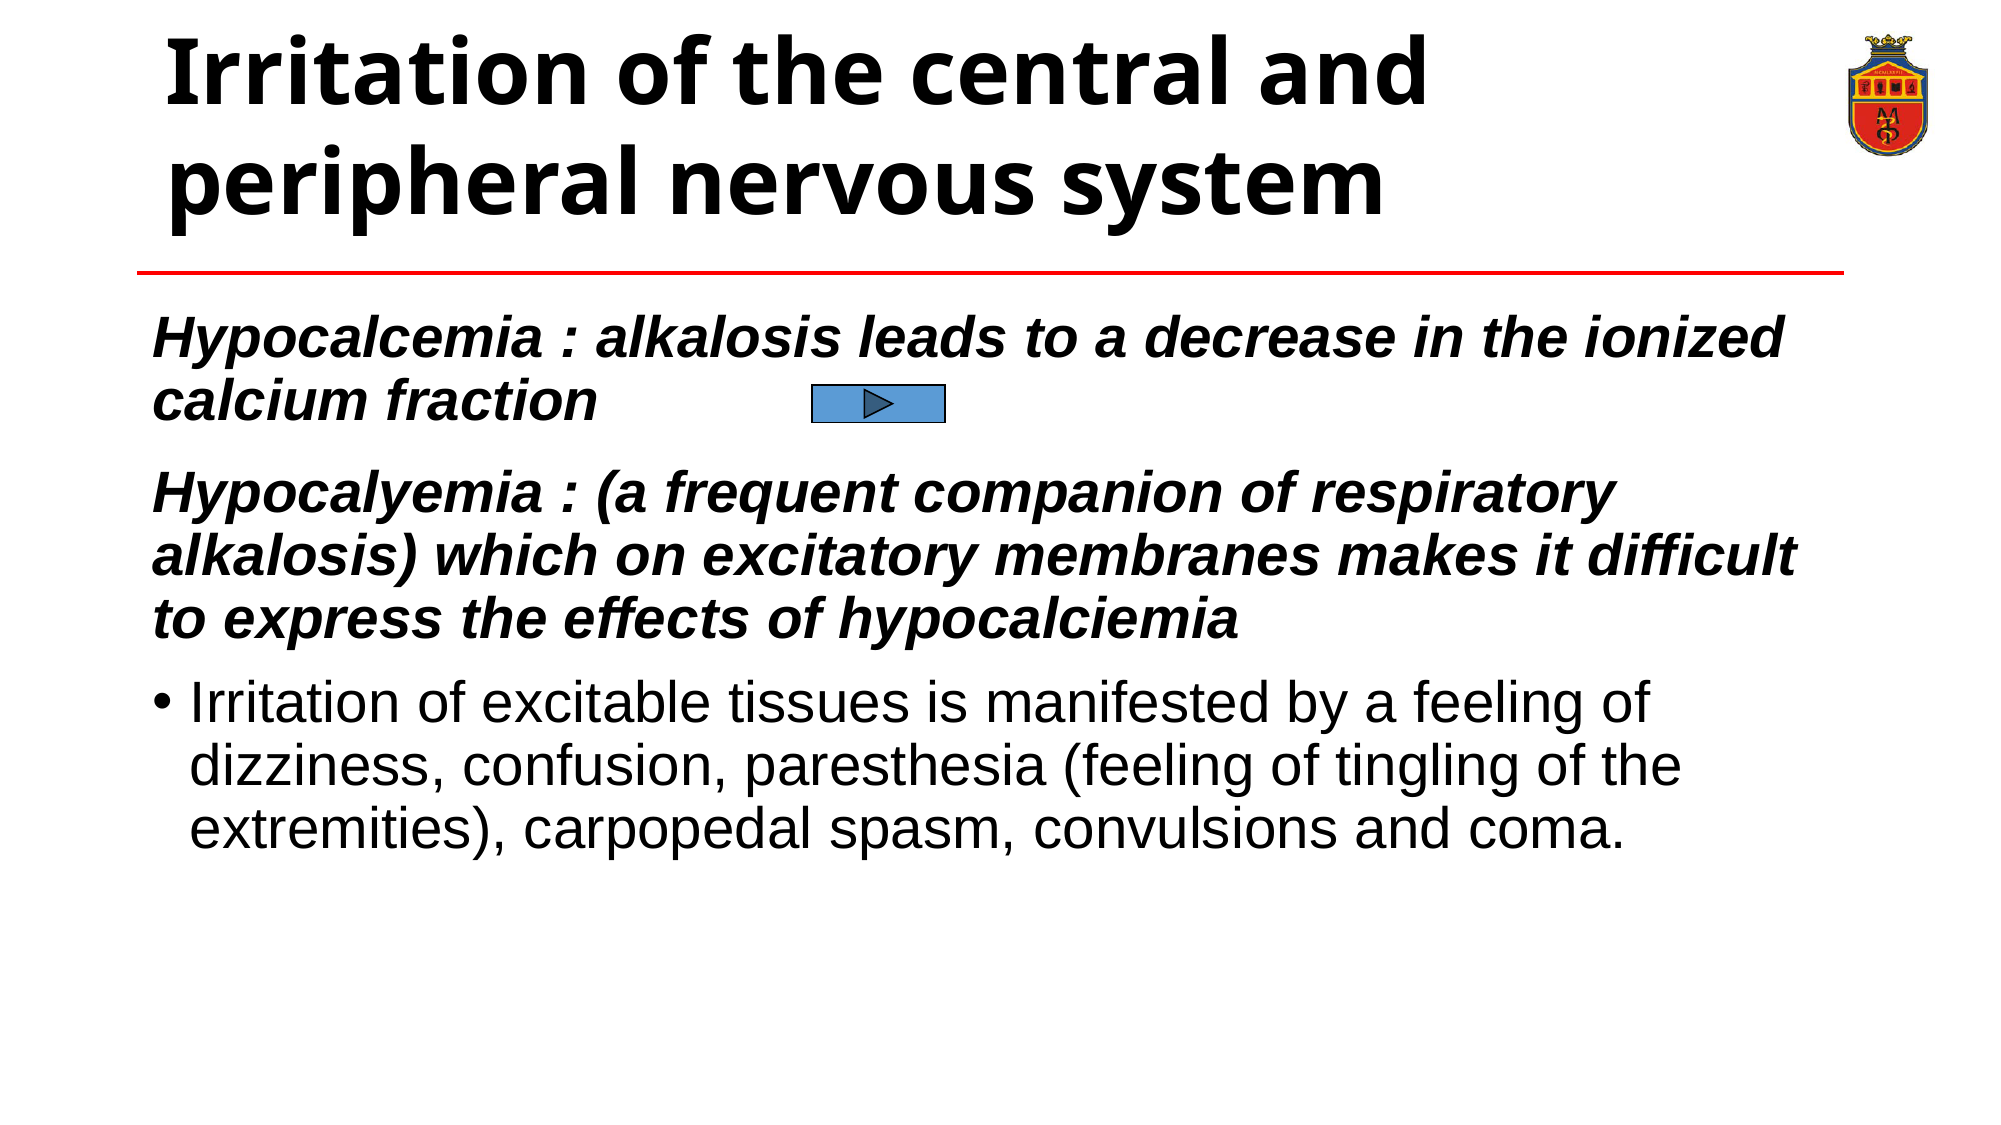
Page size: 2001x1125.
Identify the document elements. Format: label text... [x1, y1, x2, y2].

list Hypocalcemia : alkalosis leads to a decrease in the ionized calcium fraction Hypocalyemia : (a frequent companion of respiratory alkalosis) which on excitatory membranes makes it difficult to express the effects of hypocalciemia Irritation of excitable tissues is manifested by a feeling of dizziness, confusion, paresthesia (feeling of tingling of the extremities), carpopedal spasm, convulsions and coma. [137, 299, 1863, 1014]
text_box [811, 384, 946, 423]
title Irritation of the central and peripheral nervous system [150, 0, 1850, 299]
picture [1794, 16, 1969, 189]
